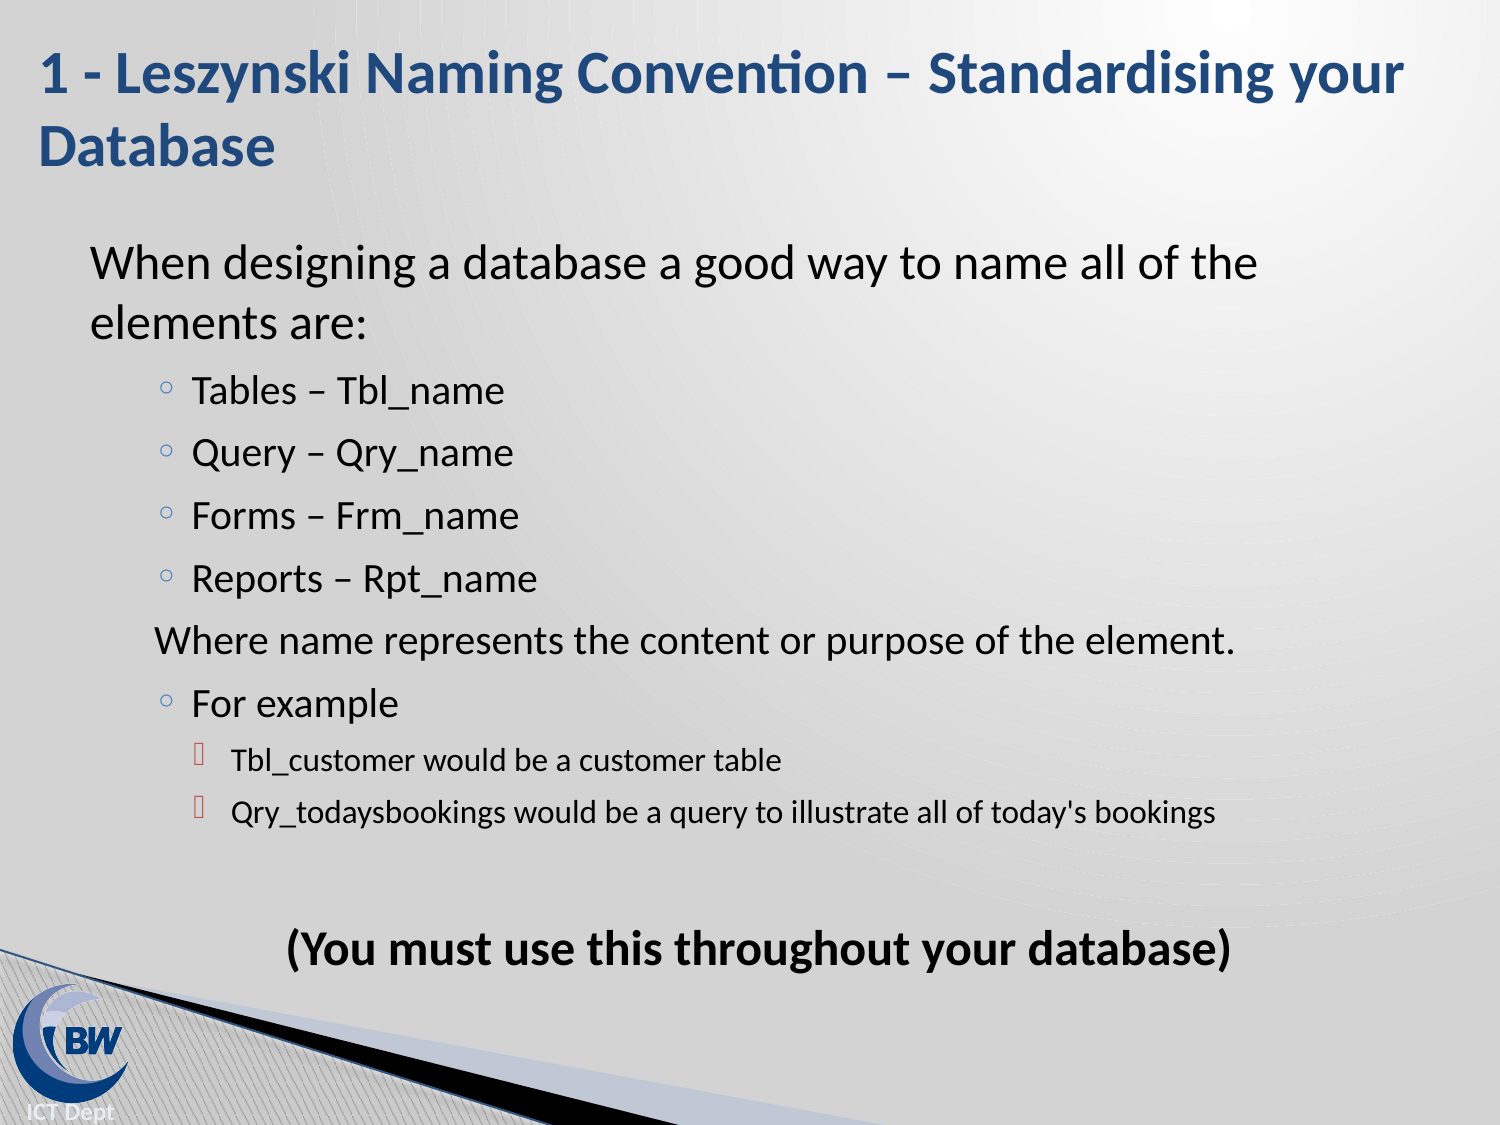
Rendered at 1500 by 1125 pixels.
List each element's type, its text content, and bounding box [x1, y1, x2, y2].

picture [0, 972, 141, 1114]
list When designing a database a good way to name all of the elements are: Tables – Tbl_name Query – Qry_name Forms – Frm_name Reports – Rpt_name Where name represents the content or purpose of the element. For example Tbl_customer would be a customer table Qry_todaysbookings would be a query to illustrate all of today's bookings (You must use this throughout your database) [75, 222, 1425, 1067]
title 1 - Leszynski Naming Convention – Standardising your Database [23, 23, 1425, 188]
